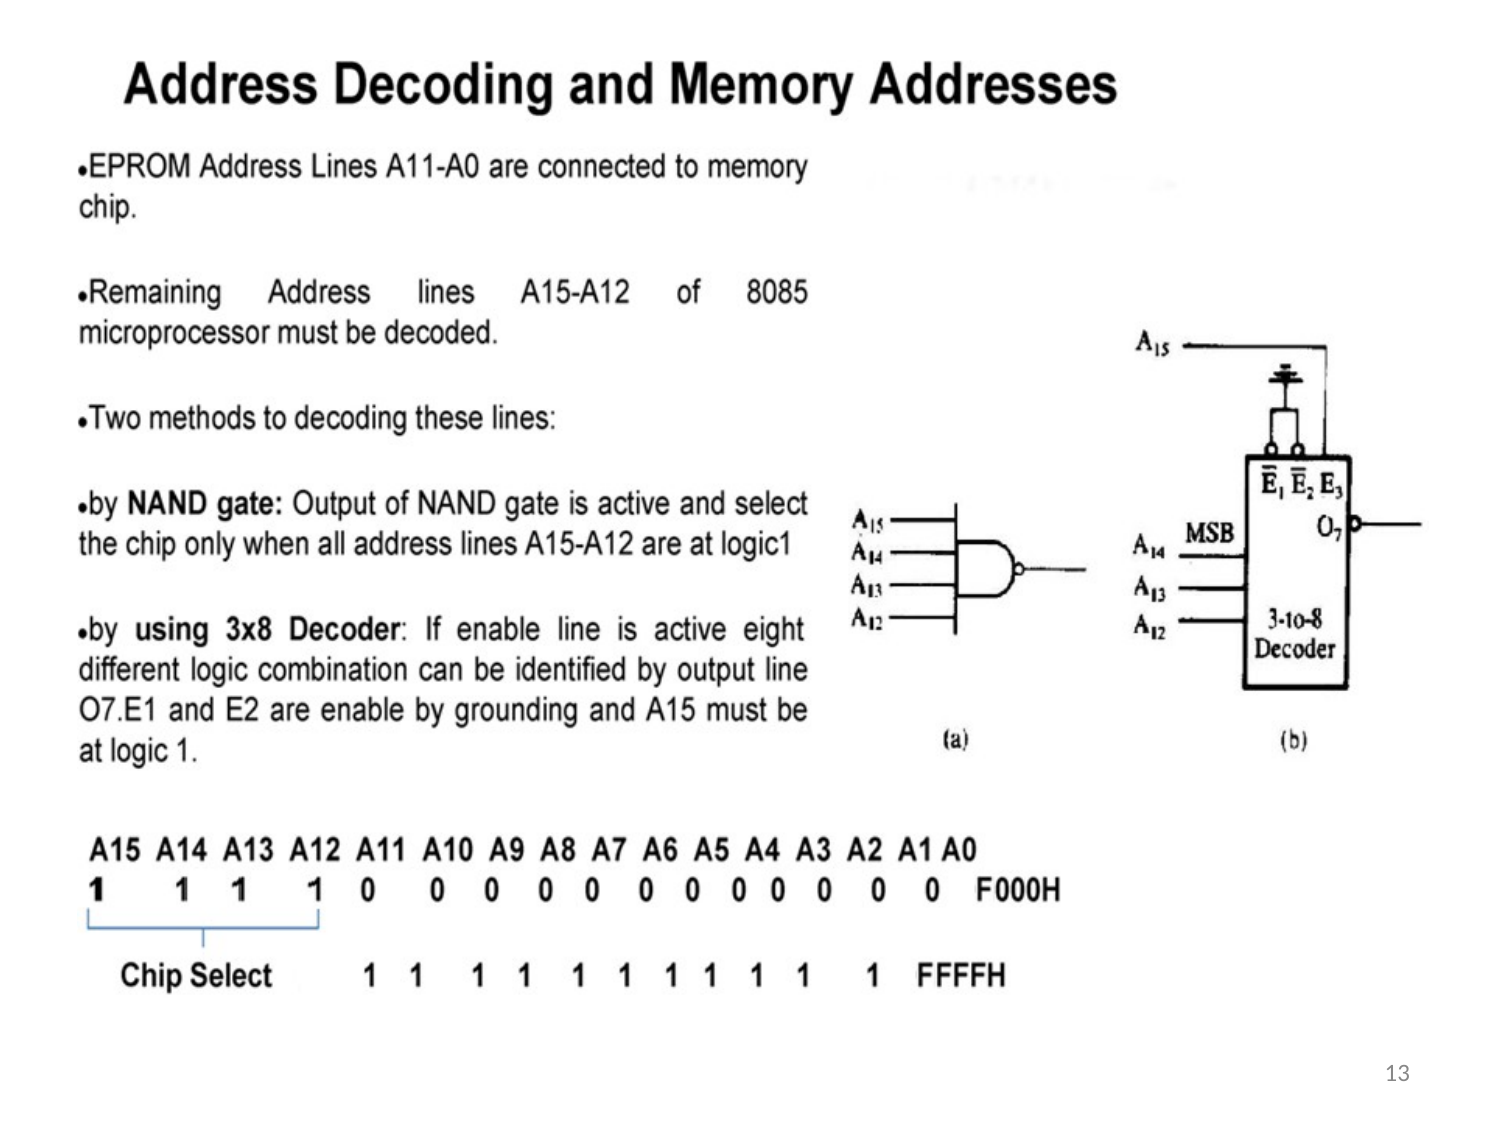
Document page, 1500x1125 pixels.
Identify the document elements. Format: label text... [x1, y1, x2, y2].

text_box [77, 60, 1429, 998]
slide_number 10 [1380, 1060, 1415, 1125]
